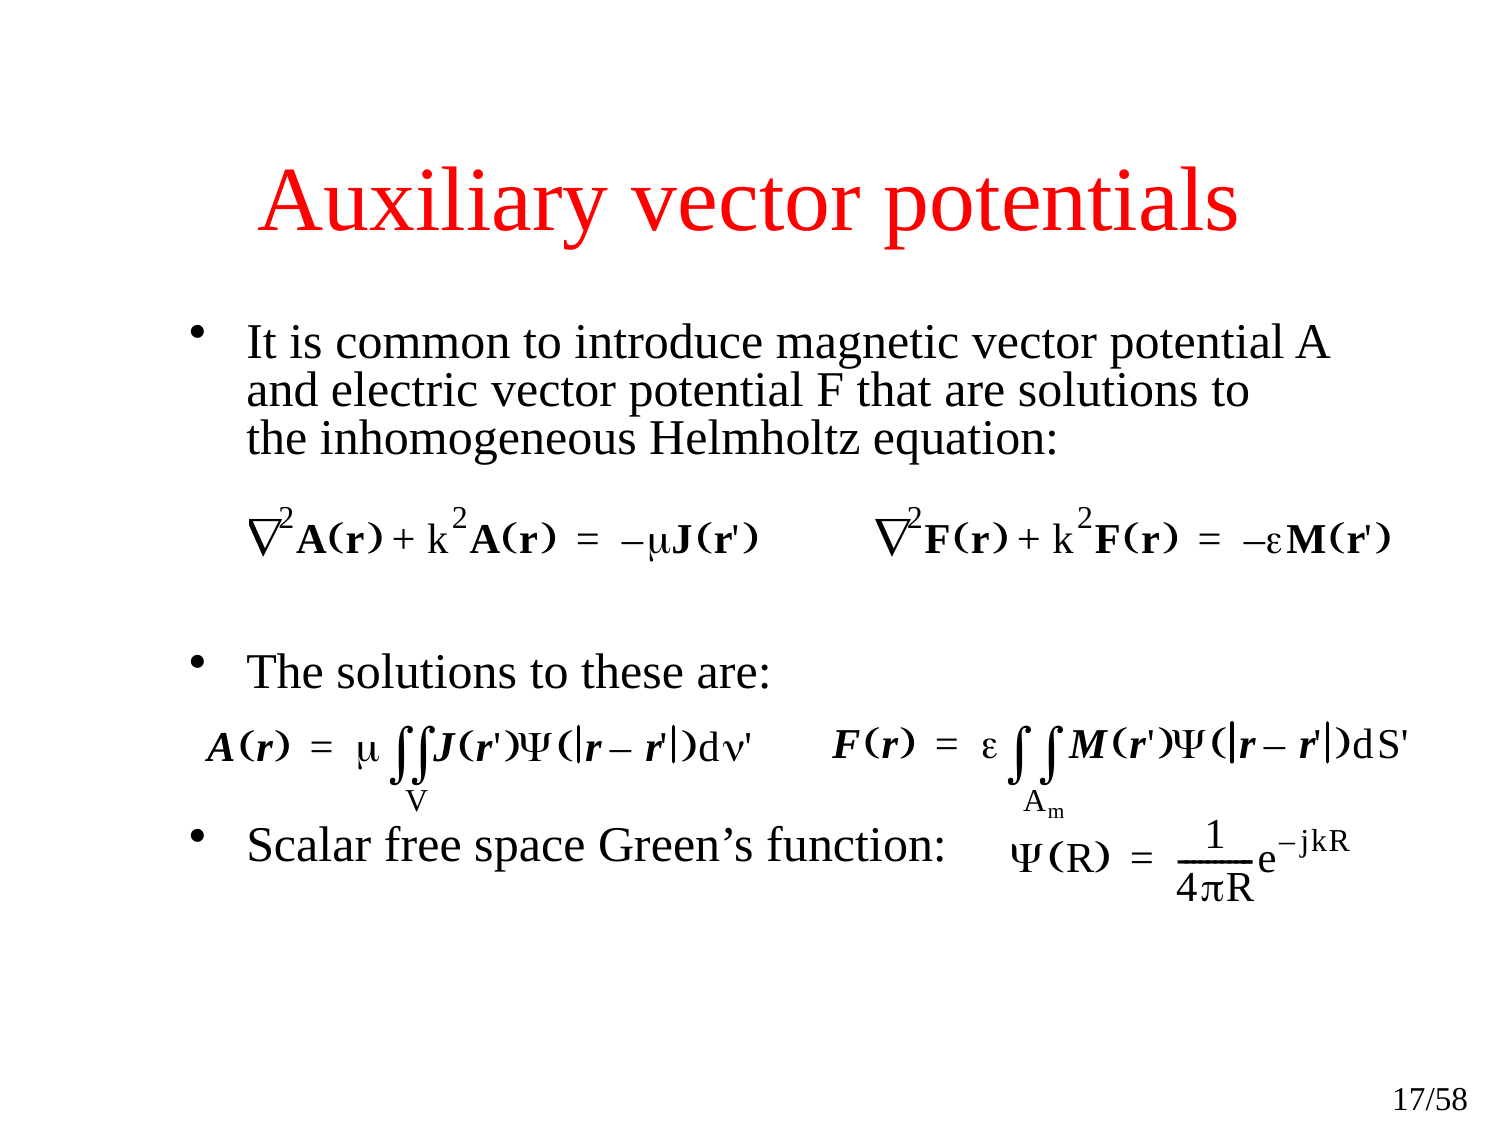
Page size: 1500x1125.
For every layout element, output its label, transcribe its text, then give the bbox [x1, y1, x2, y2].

list It is common to introduce magnetic vector potential A and electric vector potential F that are solutions to the inhomogeneous Helmholtz equation: The solutions to these are: Scalar free space Green’s function: [174, 312, 1363, 1051]
picture [249, 499, 800, 621]
picture [824, 687, 1420, 916]
title Auxiliary vector potentials [112, 99, 1388, 288]
picture [874, 499, 1436, 621]
picture [199, 687, 763, 840]
